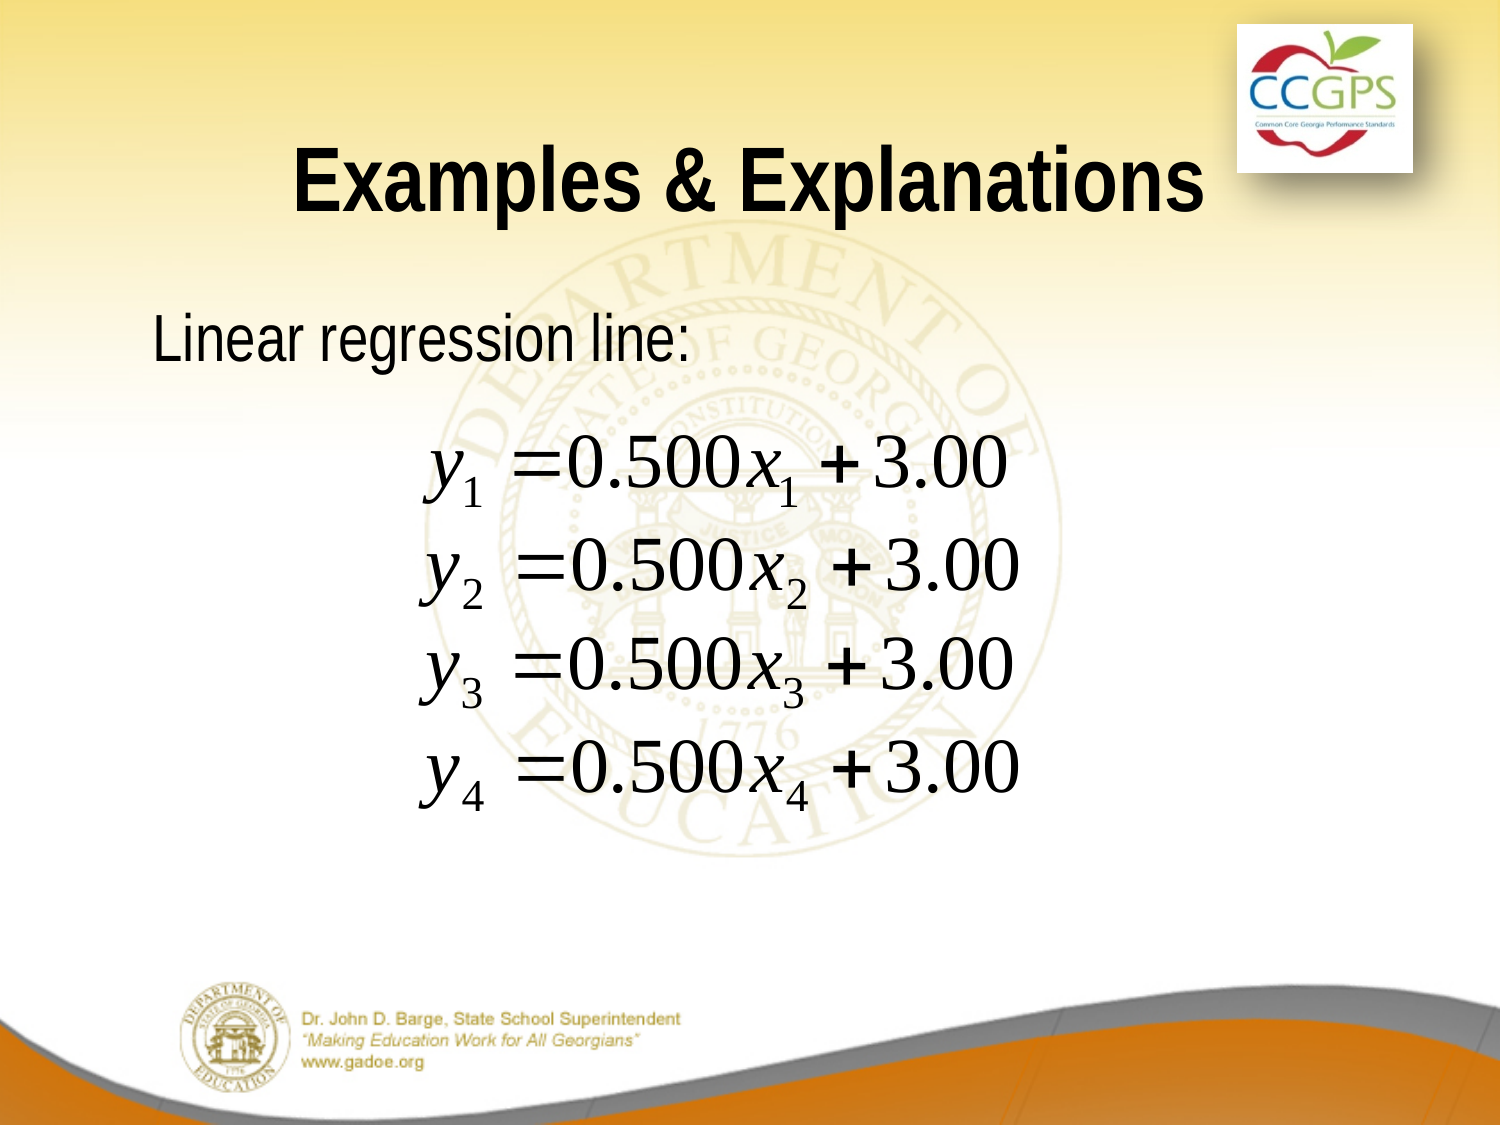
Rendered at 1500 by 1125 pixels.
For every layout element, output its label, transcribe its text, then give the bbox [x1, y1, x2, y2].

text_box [406, 610, 1032, 713]
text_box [405, 714, 1032, 826]
subtitle Linear regression line: [137, 287, 1376, 926]
picture [0, 0, 1500, 1125]
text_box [405, 512, 1032, 610]
title Examples & Explanations [112, 74, 1388, 276]
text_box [410, 409, 1024, 510]
